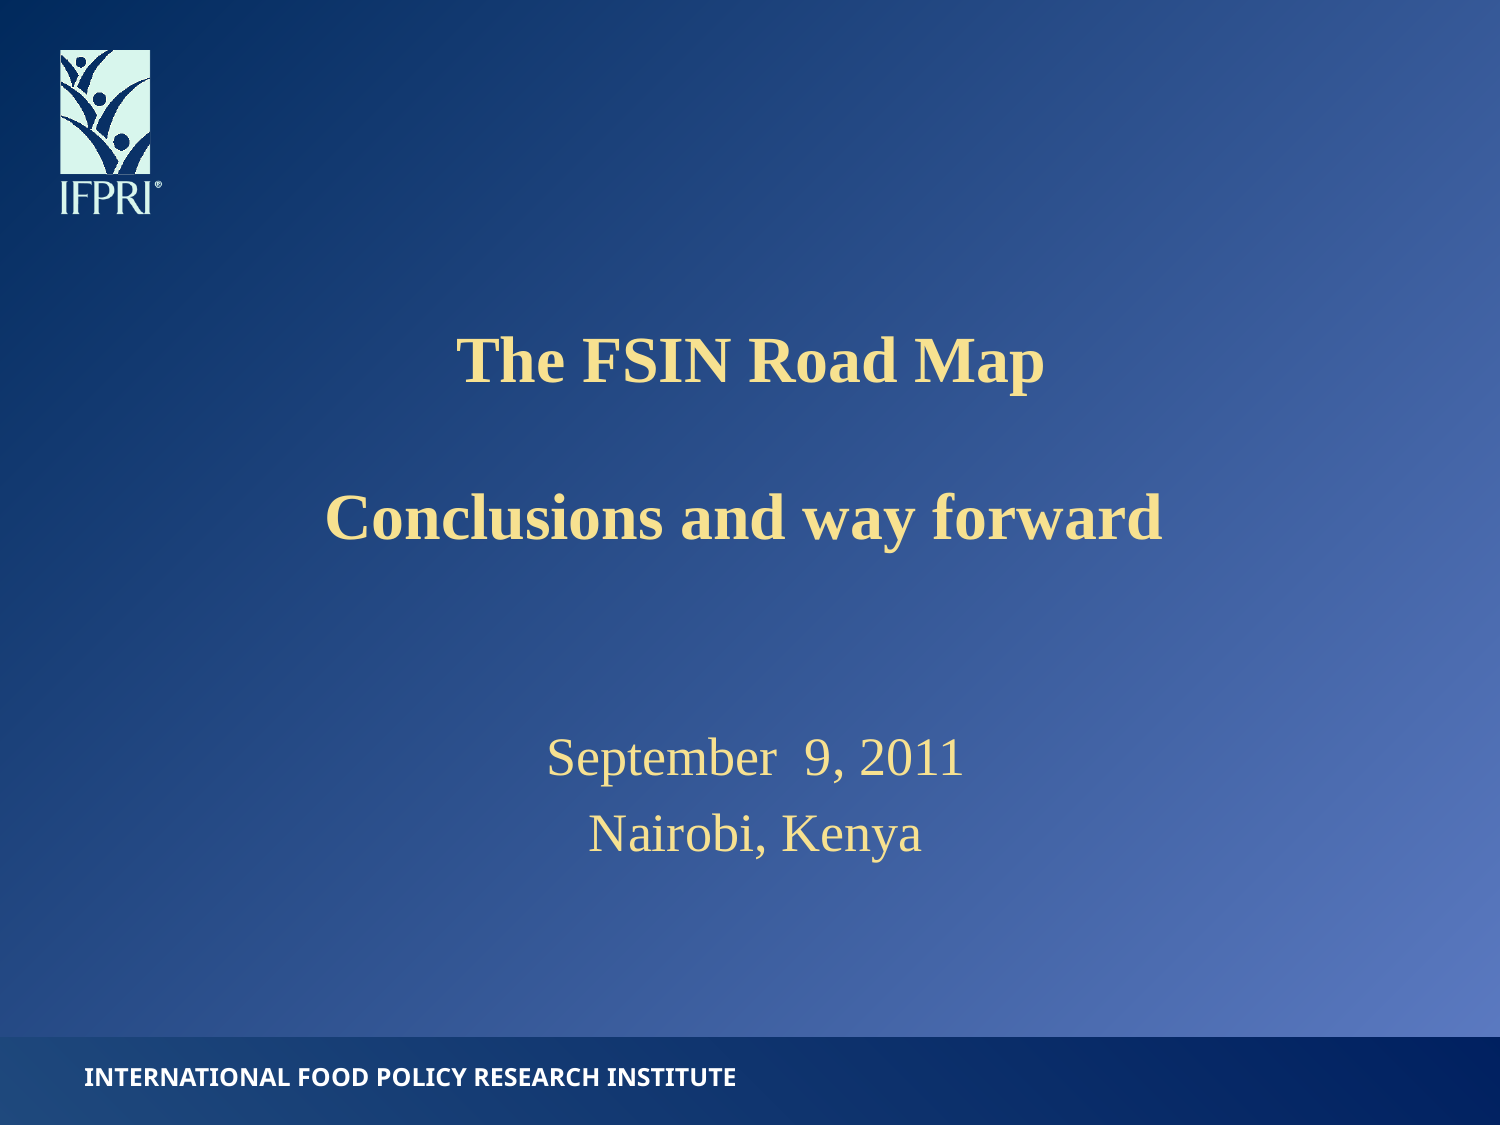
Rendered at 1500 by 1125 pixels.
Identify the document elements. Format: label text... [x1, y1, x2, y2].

subtitle September 9, 2011 Nairobi, Kenya [99, 637, 1413, 1013]
title The FSIN Road Map Conclusions and way forward [237, 306, 1251, 563]
